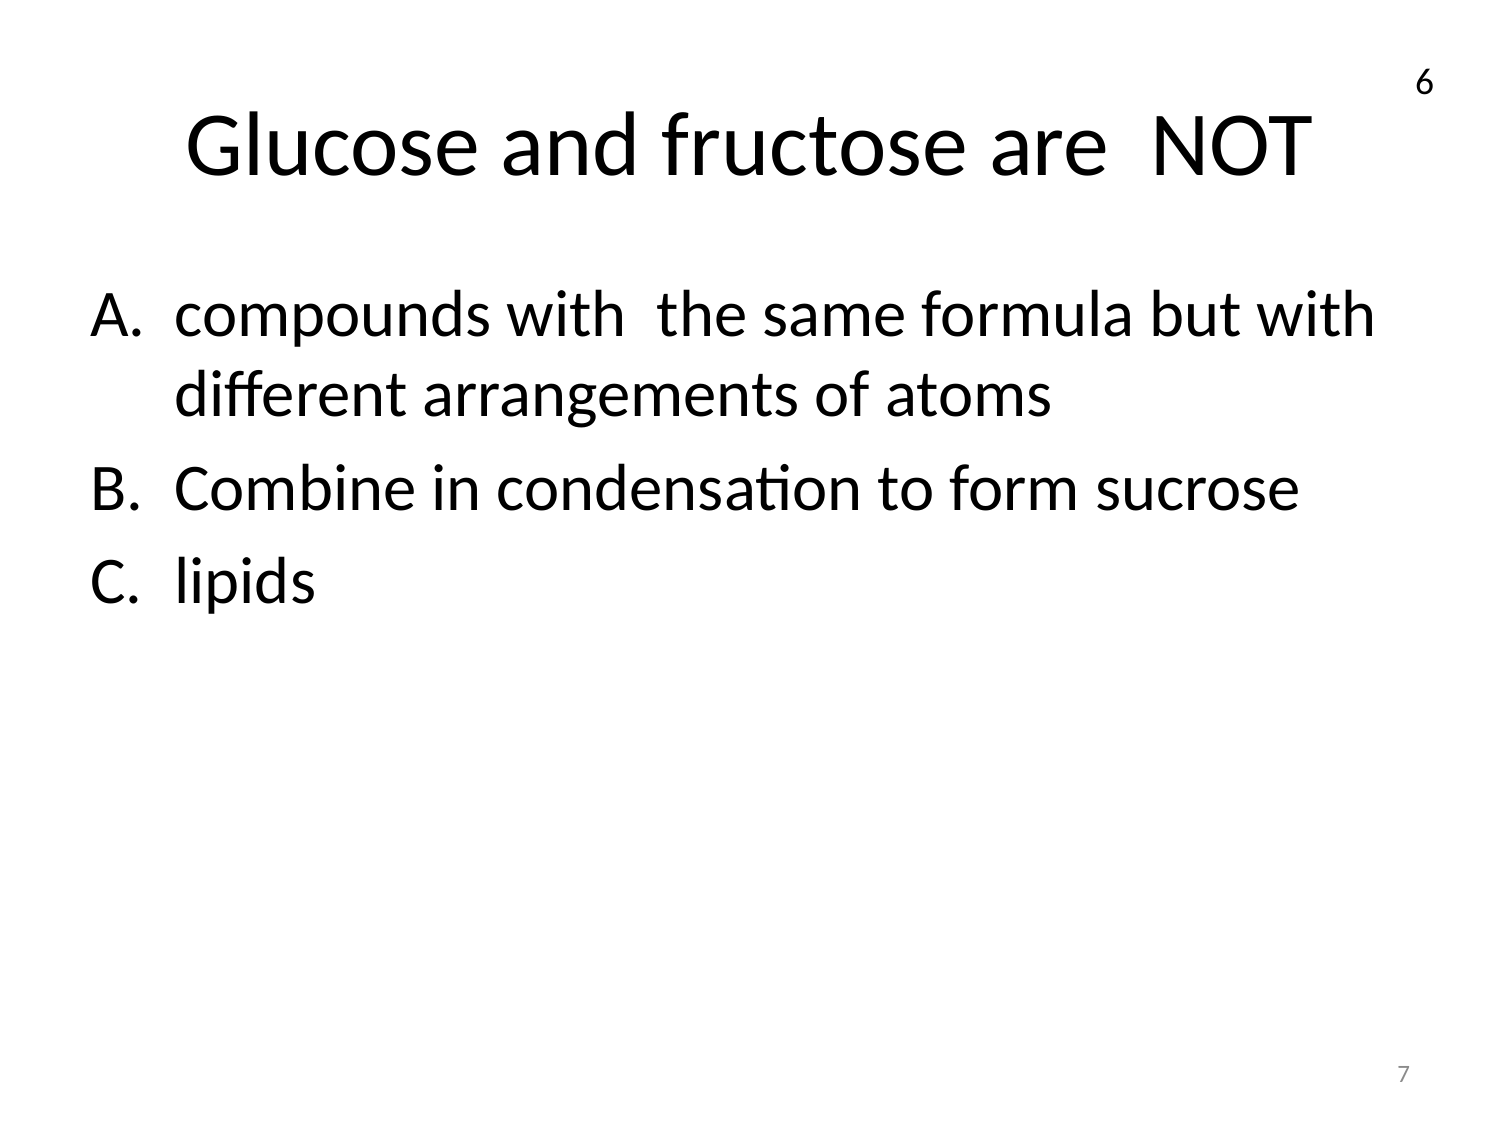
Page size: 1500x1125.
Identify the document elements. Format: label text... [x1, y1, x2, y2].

text_box 6 [1400, 49, 1450, 110]
title Glucose and fructose are NOT [75, 45, 1425, 233]
list compounds with the same formula but with different arrangements of atoms Combine in condensation to form sucrose lipids [75, 262, 1425, 1005]
slide_number 7 [1074, 1042, 1425, 1103]
